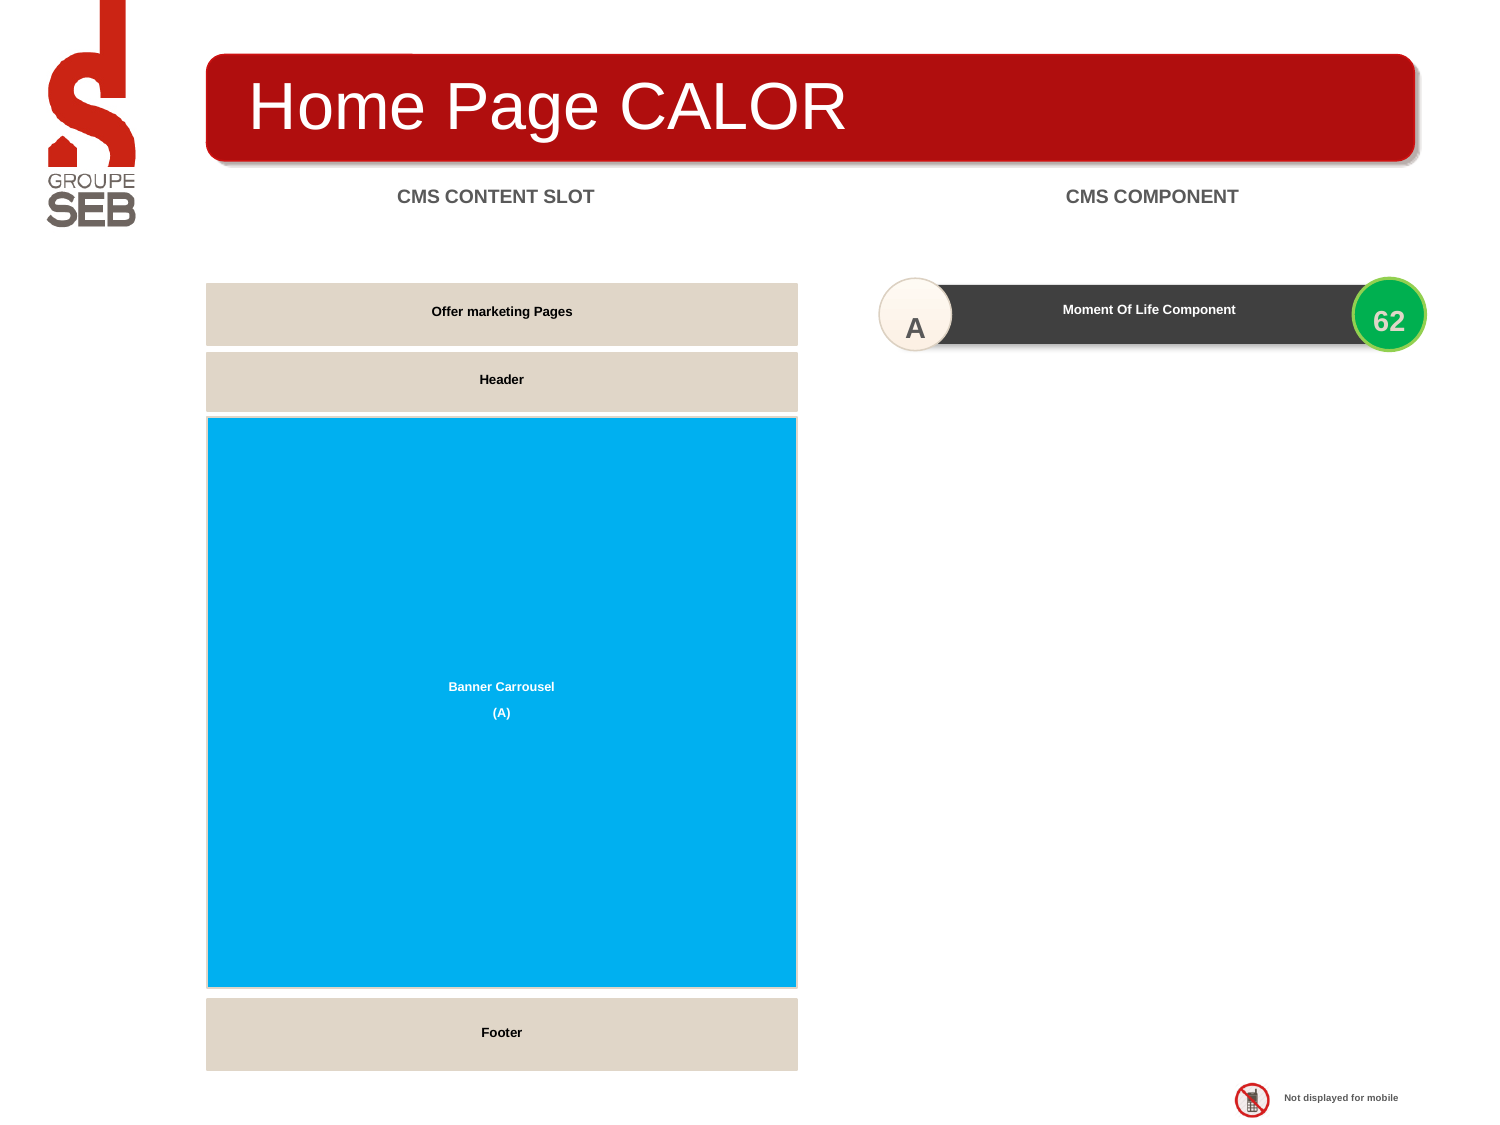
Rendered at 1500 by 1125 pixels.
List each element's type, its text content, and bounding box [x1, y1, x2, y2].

text_box CMS Content Slot [218, 172, 774, 228]
text_box Banner Carrousel (A) [204, 415, 799, 990]
picture [0, 0, 182, 266]
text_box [878, 277, 1426, 351]
text_box CMS Component [981, 172, 1324, 228]
text_box Not displayed for mobile [1271, 1082, 1500, 1117]
title Home Page CALOR [234, 56, 1400, 149]
picture [1233, 1081, 1270, 1118]
text_box Header [204, 351, 799, 413]
text_box Offer marketing Pages [205, 282, 799, 347]
text_box Footer [204, 997, 799, 1072]
